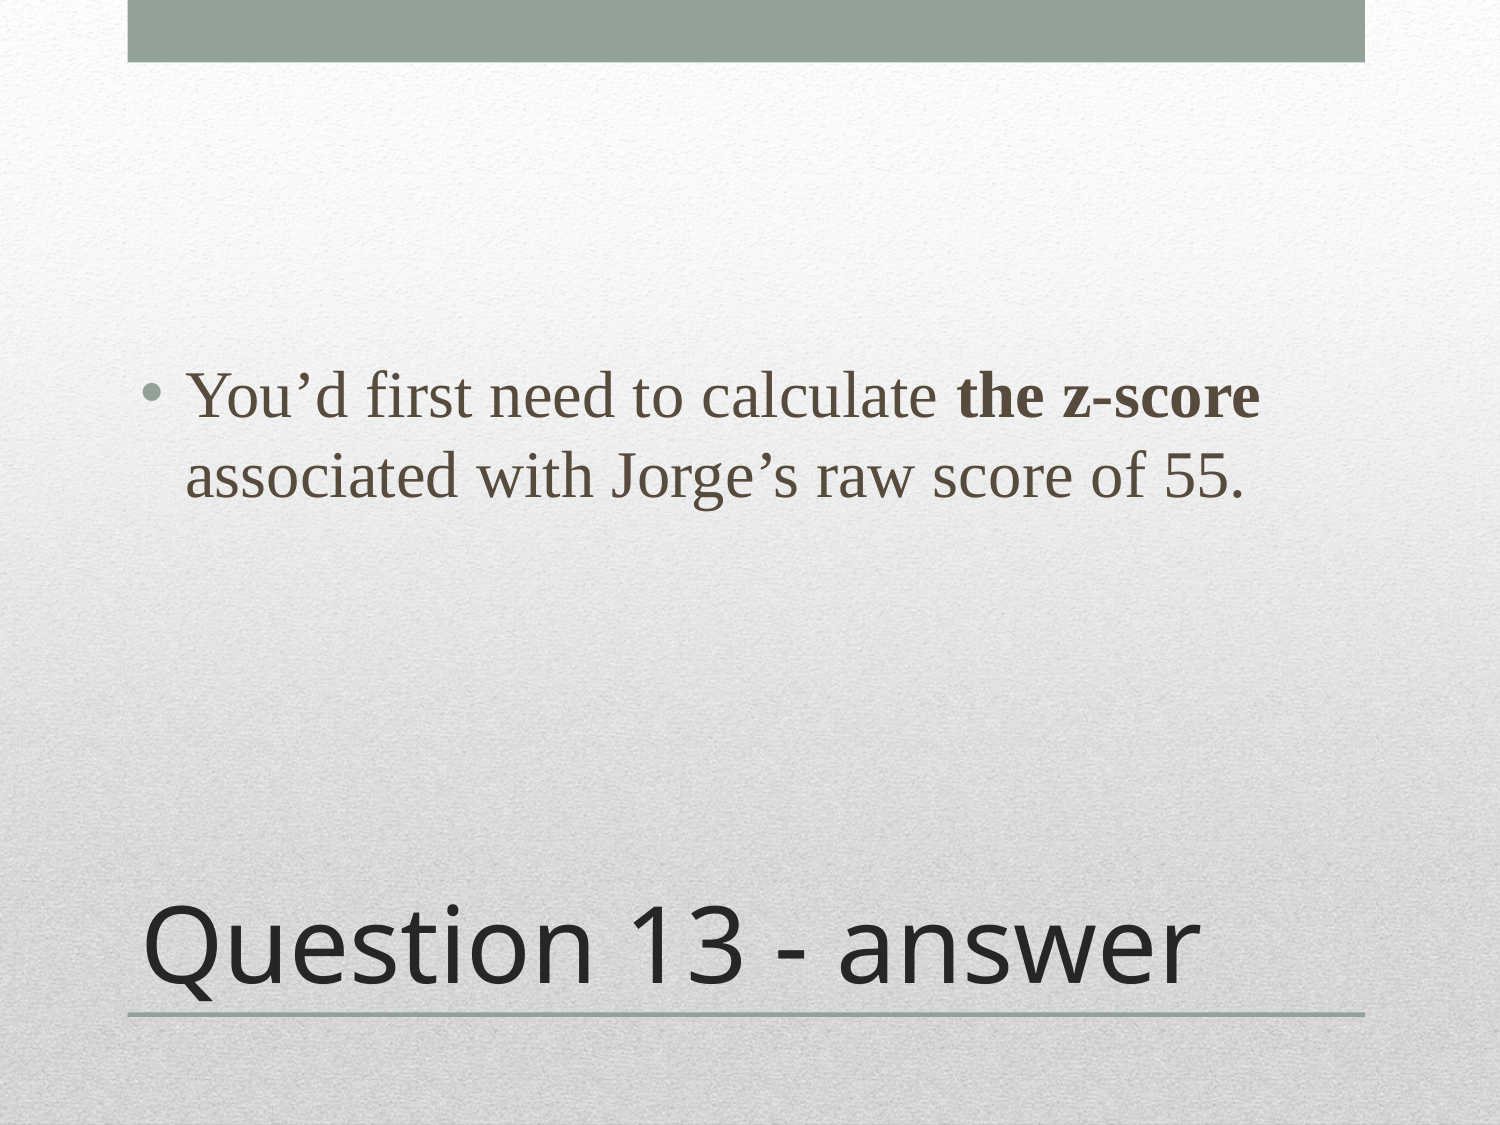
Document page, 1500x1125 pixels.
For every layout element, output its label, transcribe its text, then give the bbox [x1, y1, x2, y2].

list You’d first need to calculate the z-score associated with Jorge’s raw score of 55. [125, 112, 1400, 750]
title Question 13 - answer [125, 750, 1238, 1013]
